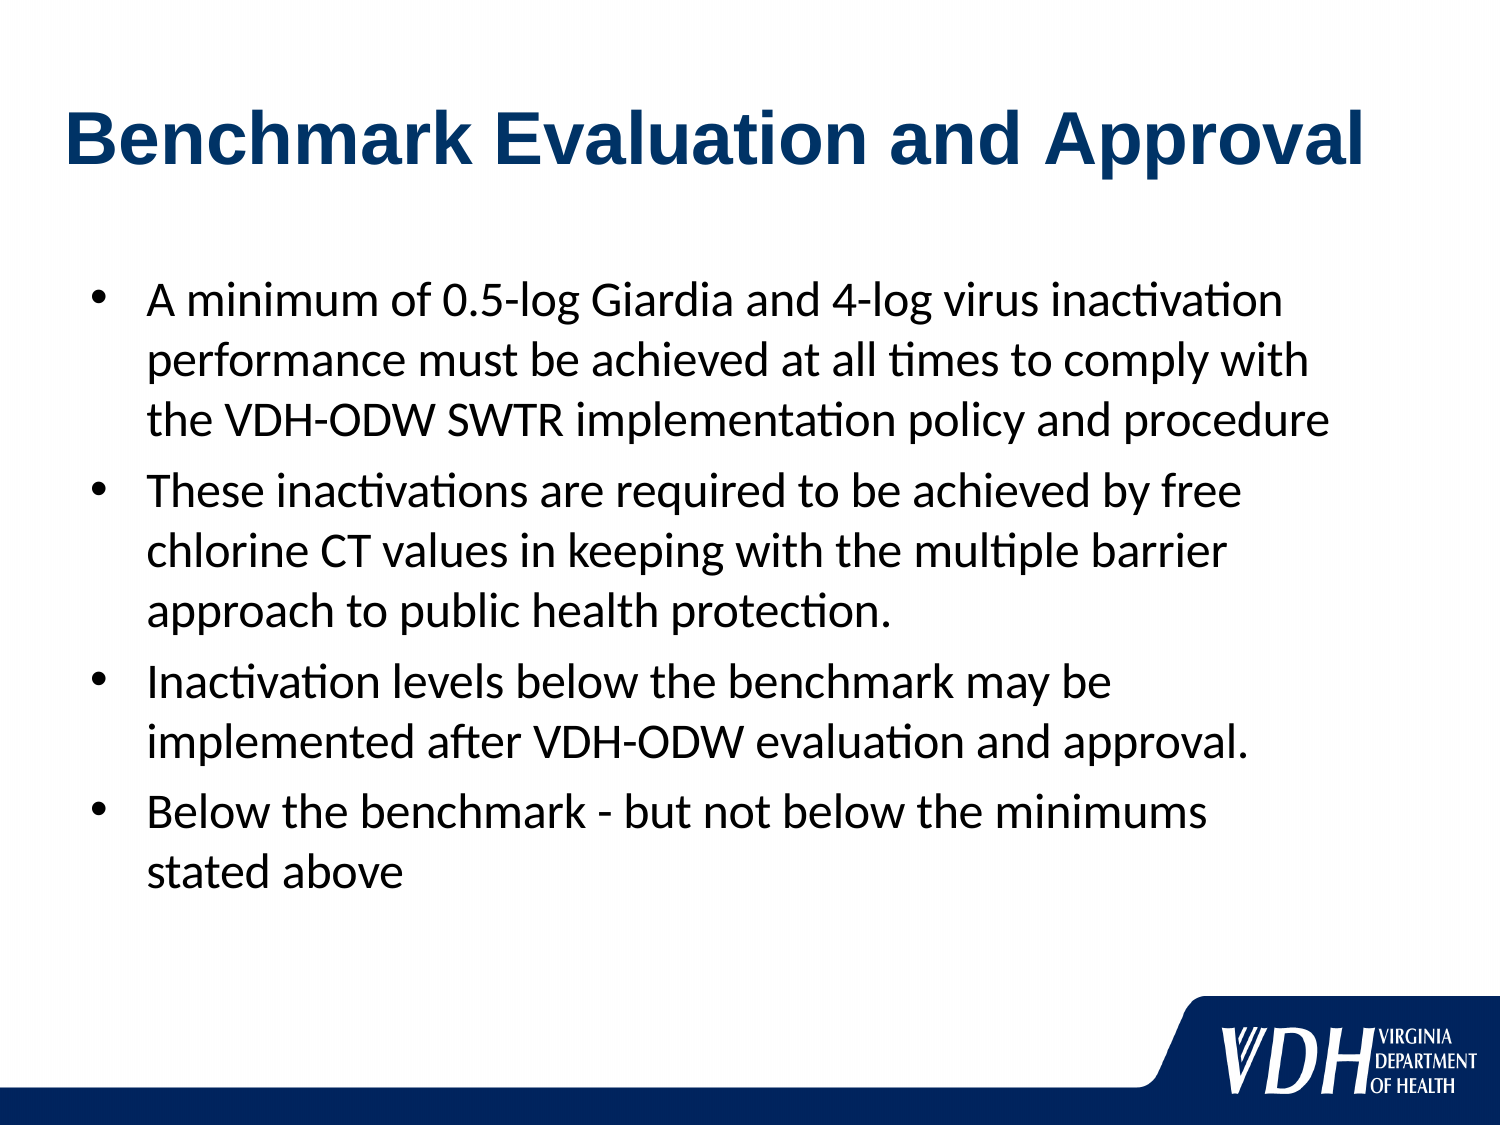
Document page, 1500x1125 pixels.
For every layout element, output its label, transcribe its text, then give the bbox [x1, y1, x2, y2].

picture [0, 0, 1500, 1125]
title Benchmark Evaluation and Approval [62, 38, 1371, 229]
text_box A minimum of 0.5-log Giardia and 4-log virus inactivation performance must be achieved at all times to comply with the VDH-ODW SWTR implementation policy and procedure These inactivations are required to be achieved by free chlorine CT values in keeping with the multiple barrier approach to public health protection. Inactivation levels below the benchmark may be implemented after VDH-ODW evaluation and approval. Below the benchmark - but not below the minimums stated above [87, 258, 1397, 899]
